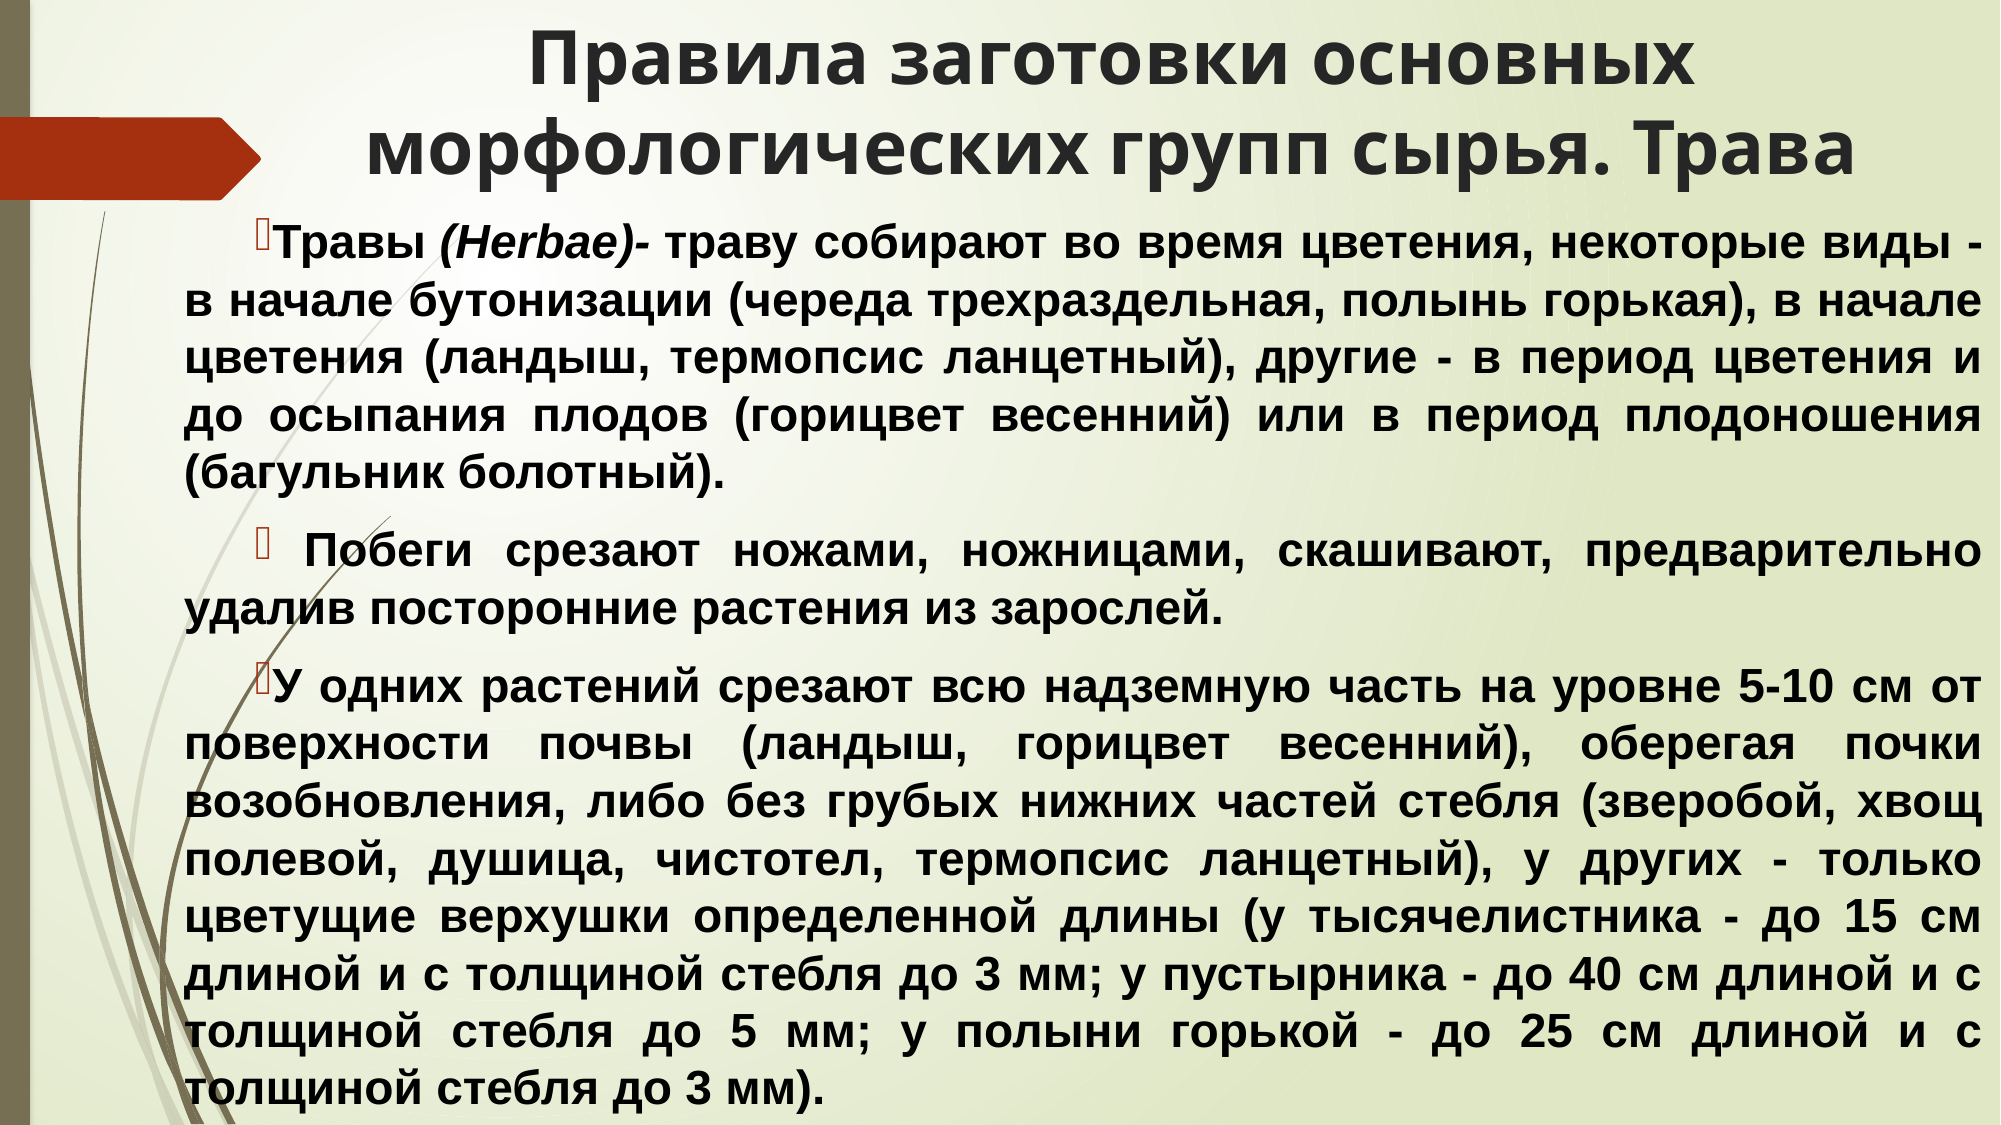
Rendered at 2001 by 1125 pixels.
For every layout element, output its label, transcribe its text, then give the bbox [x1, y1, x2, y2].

title Правила заготовки основных морфологических групп сырья. Трава [336, 1, 1888, 203]
list Травы (Herbae)- траву собирают во время цветения, некоторые виды - в начале бутонизации (череда трехраздельная, полынь горькая), в начале цветения (ландыш, термопсис ланцетный), другие - в период цветения и до осыпания плодов (горицвет весенний) или в период плодоношения (багульник болотный). Побеги срезают ножами, ножницами, скашивают, предварительно удалив посторонние растения из зарослей. У одних растений срезают всю надземную часть на уровне 5-10 см от поверхности почвы (ландыш, горицвет весенний), оберегая почки возобновления, либо без грубых нижних частей стебля (зверобой, хвощ полевой, душица, чистотел, термопсис ланцетный), у других - только цветущие верхушки определенной длины (у тысячелистника - до 15 см длиной и с толщиной стебля до 3 мм; у пустырника - до 40 см длиной и с толщиной стебля до 5 мм; у полыни горькой - до 25 см длиной и с толщиной стебля до 3 мм). [112, 203, 2000, 1099]
